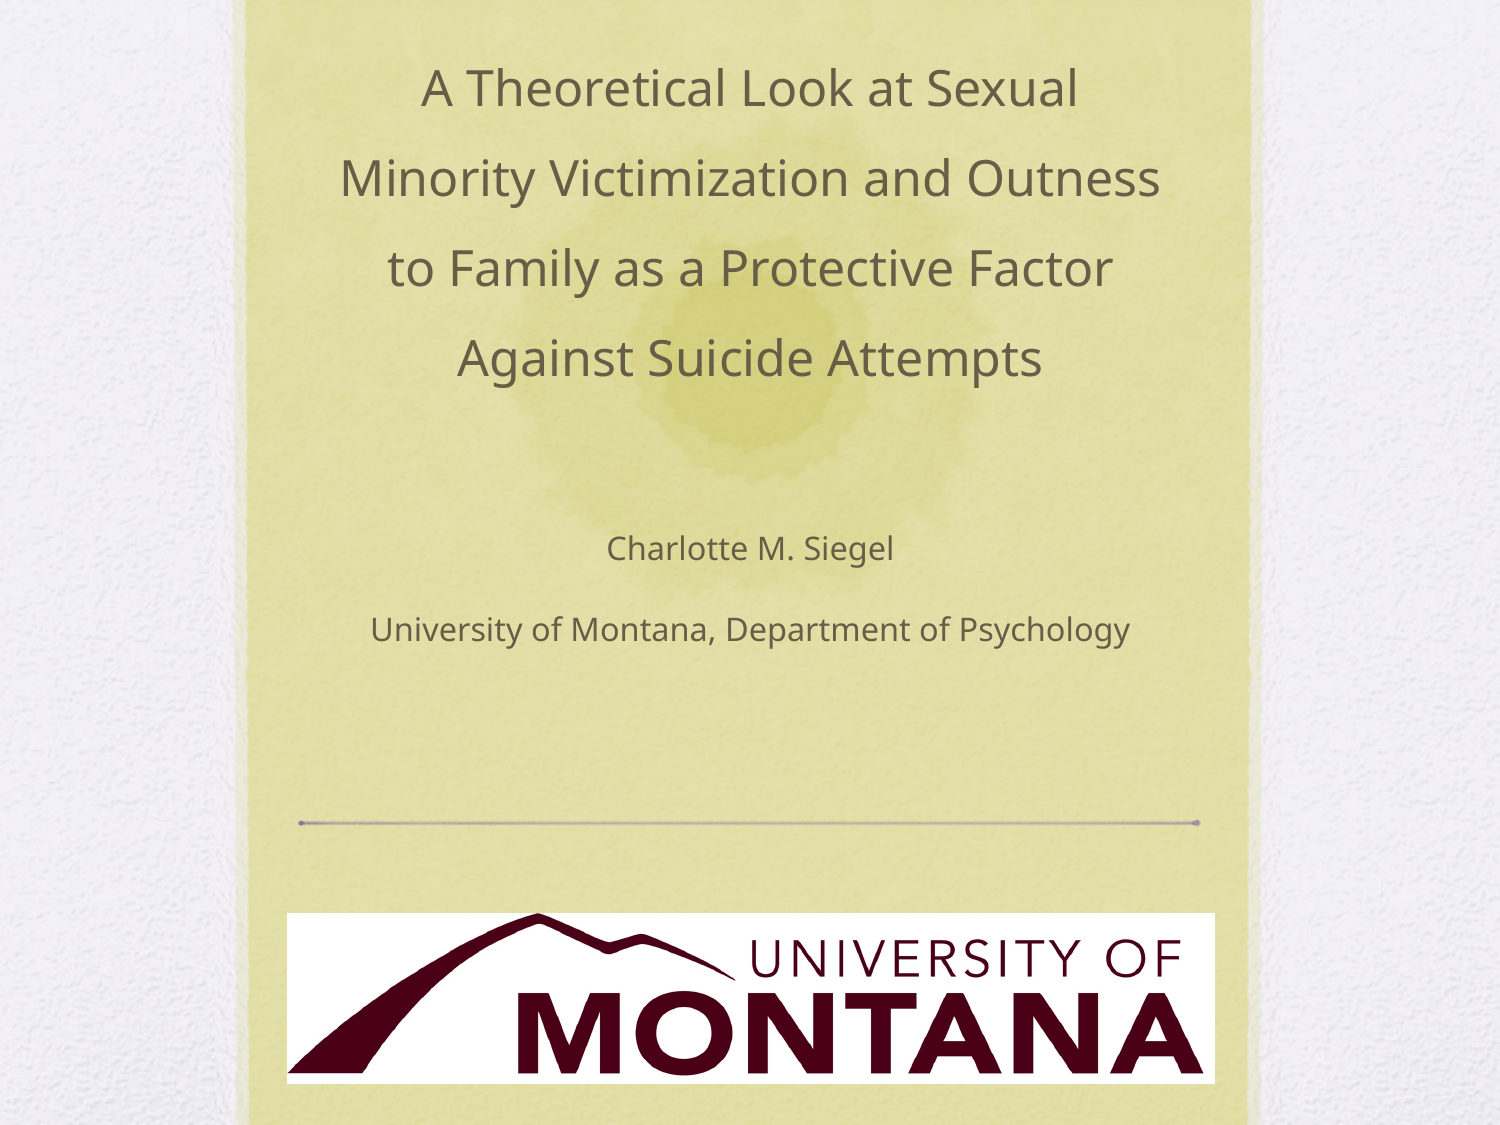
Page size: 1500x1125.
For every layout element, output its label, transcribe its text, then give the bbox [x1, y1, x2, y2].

text_box [361, 529, 1141, 591]
title A Theoretical Look at Sexual Minority Victimization and Outness to Family as a Protective Factor Against Suicide Attempts [304, 179, 1198, 394]
picture [284, 911, 1218, 1086]
picture [0, 0, 1500, 1125]
subtitle Charlotte M. Siegel University of Montana, Department of Psychology [304, 520, 1198, 661]
